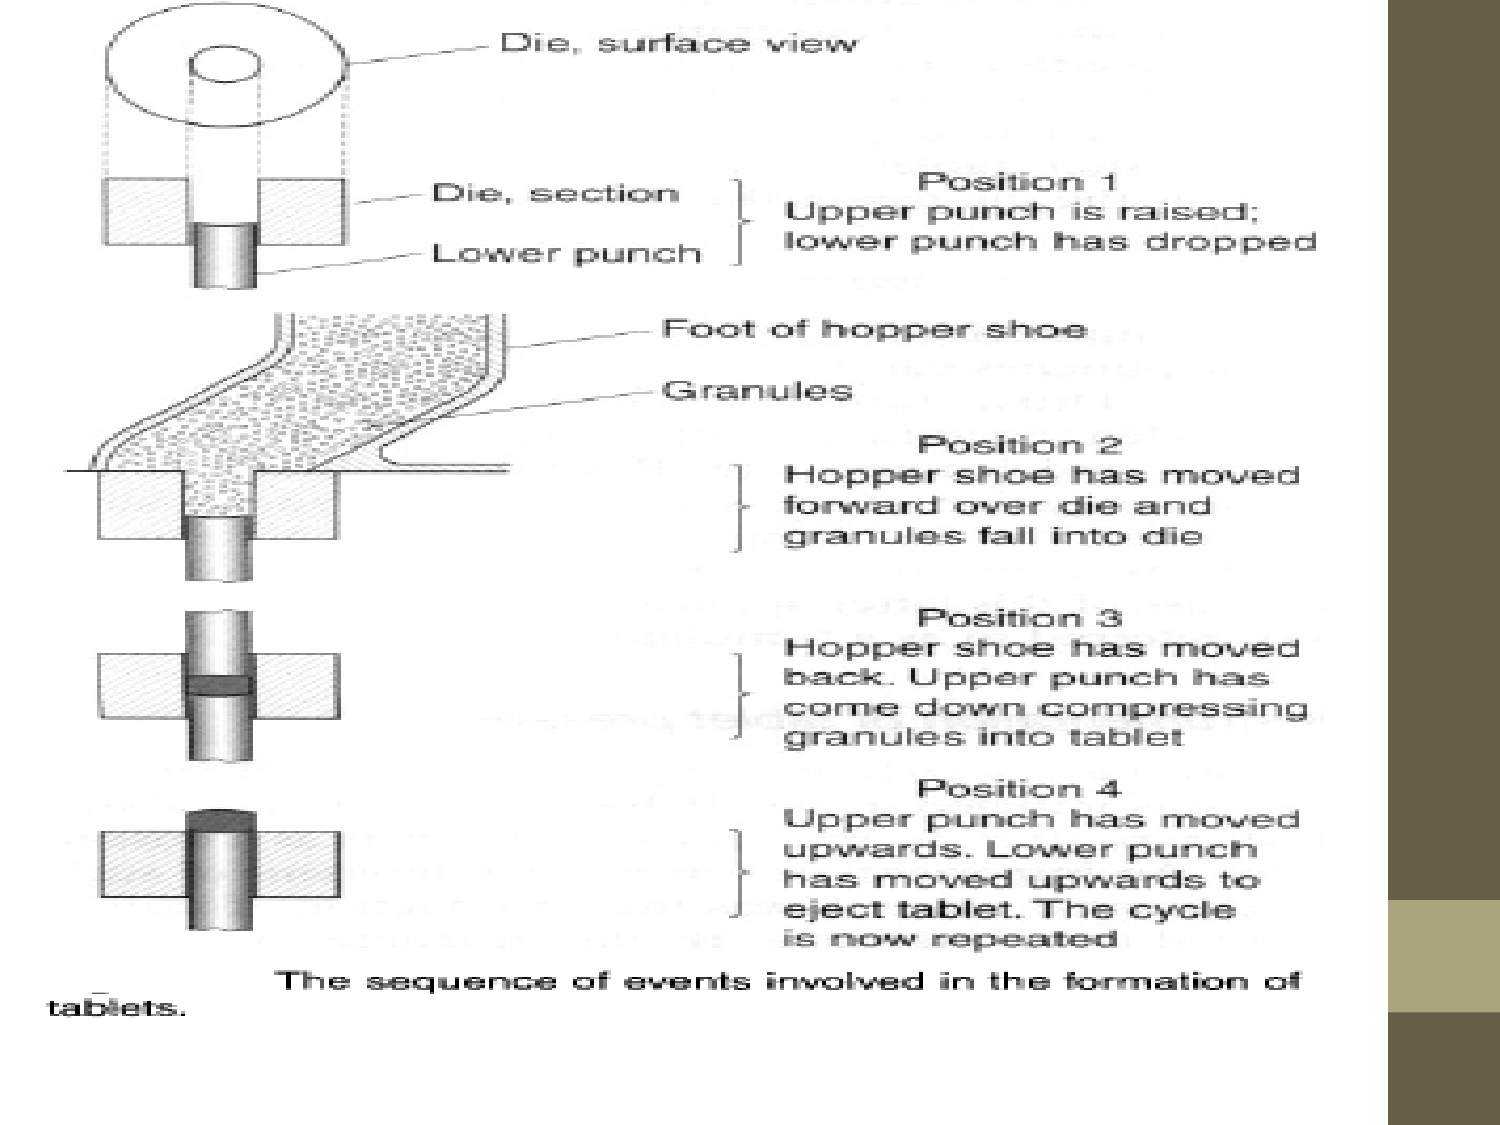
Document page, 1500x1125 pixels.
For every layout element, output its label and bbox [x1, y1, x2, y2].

list [0, 0, 1388, 1125]
